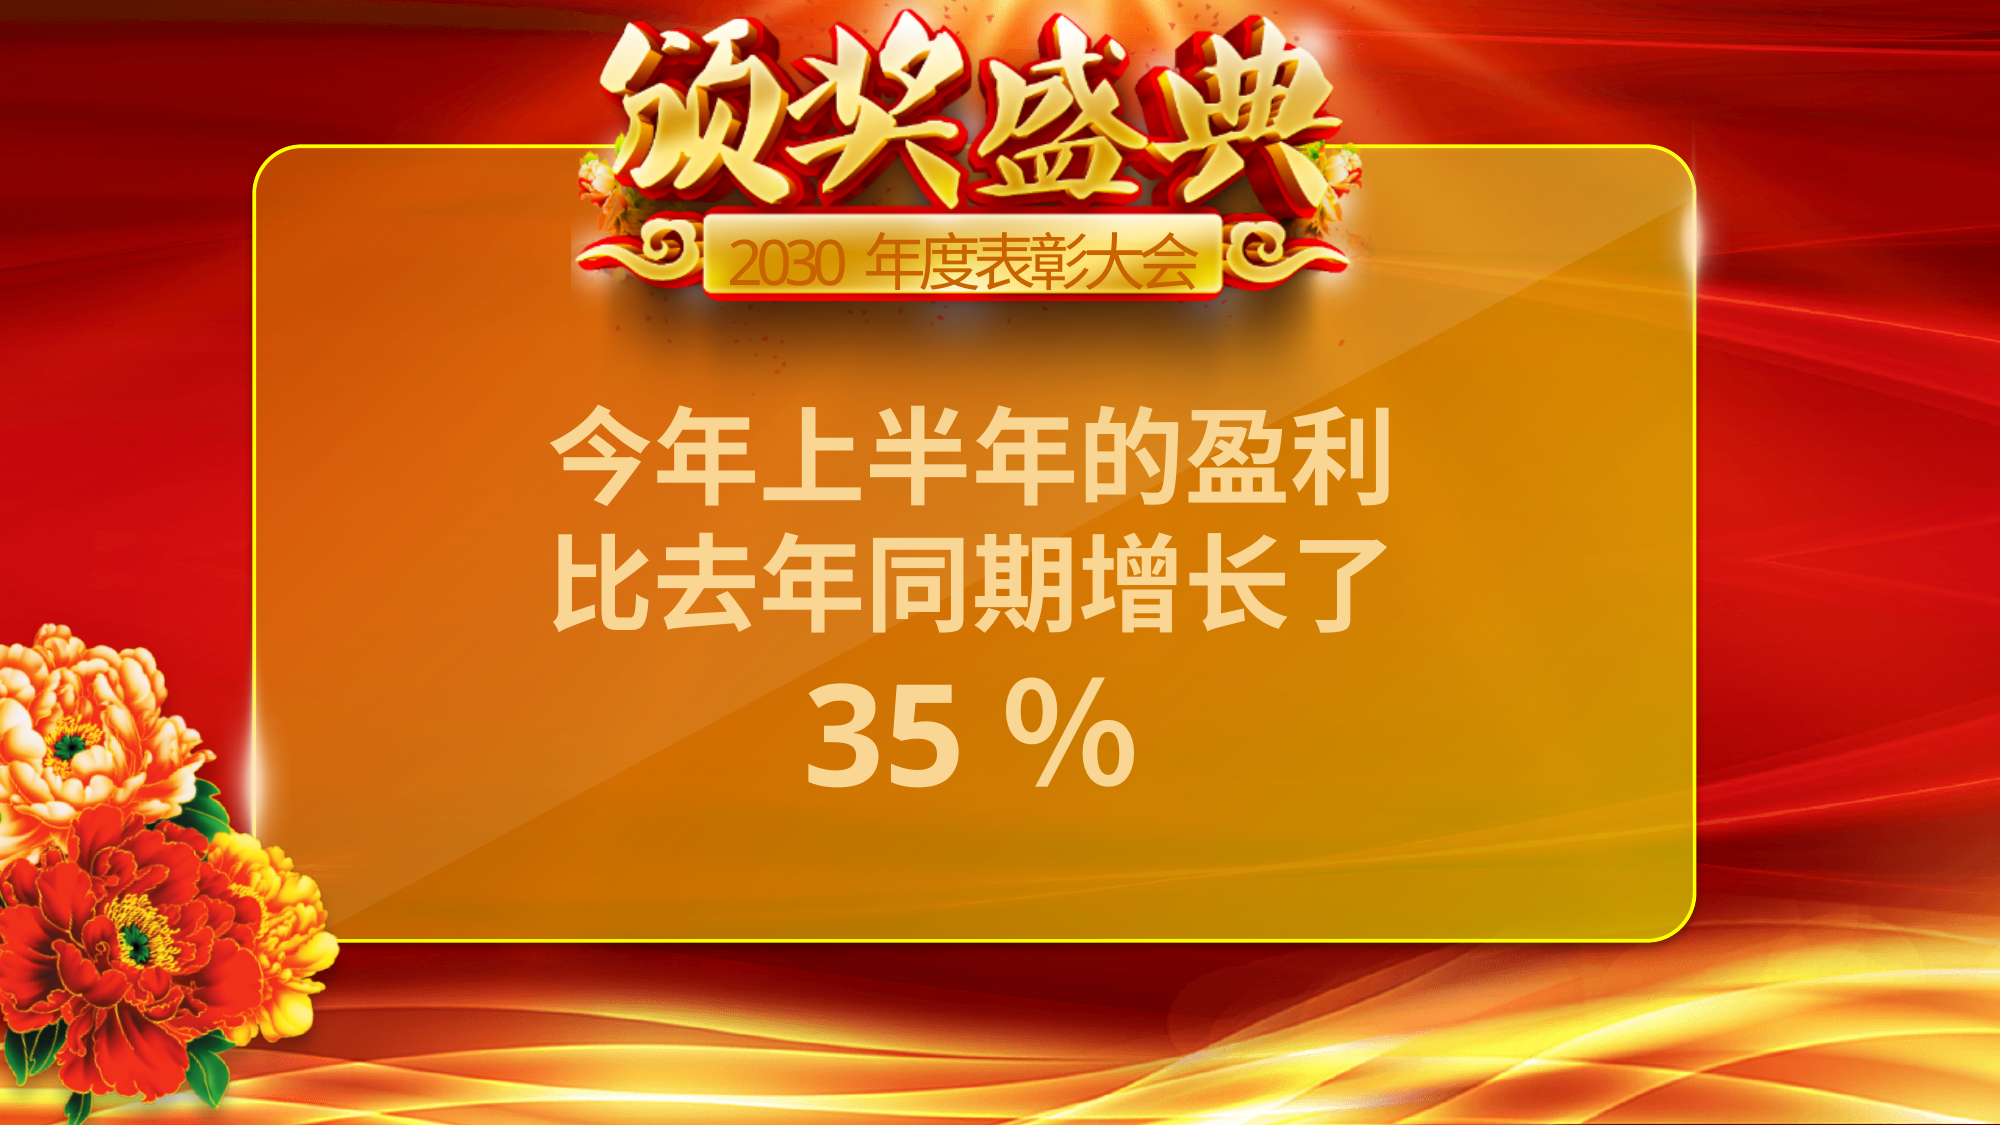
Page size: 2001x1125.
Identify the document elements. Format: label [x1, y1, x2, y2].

picture [0, 0, 2000, 1125]
text_box [254, 146, 1697, 943]
text_box [571, 0, 1380, 463]
